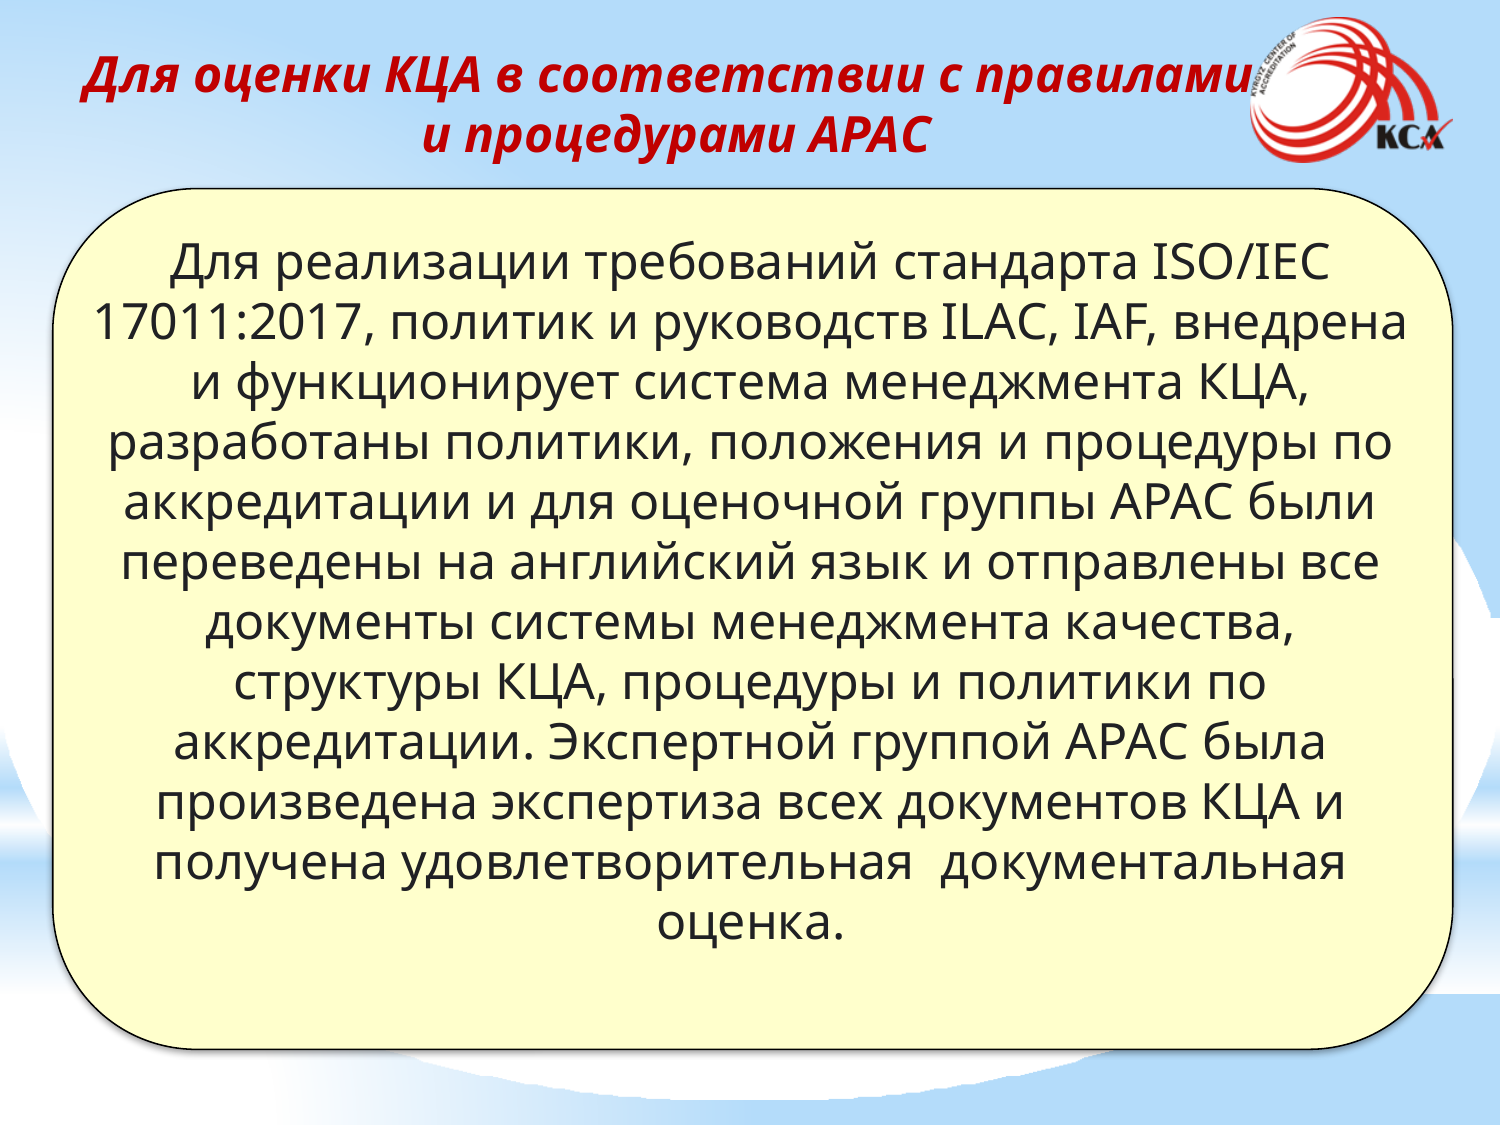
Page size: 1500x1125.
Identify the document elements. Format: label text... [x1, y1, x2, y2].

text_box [52, 188, 1453, 1050]
text_box Для оценки КЦА в соответствии с правилами и процедурами АРАС [70, 34, 1248, 170]
picture [0, 0, 1500, 1125]
